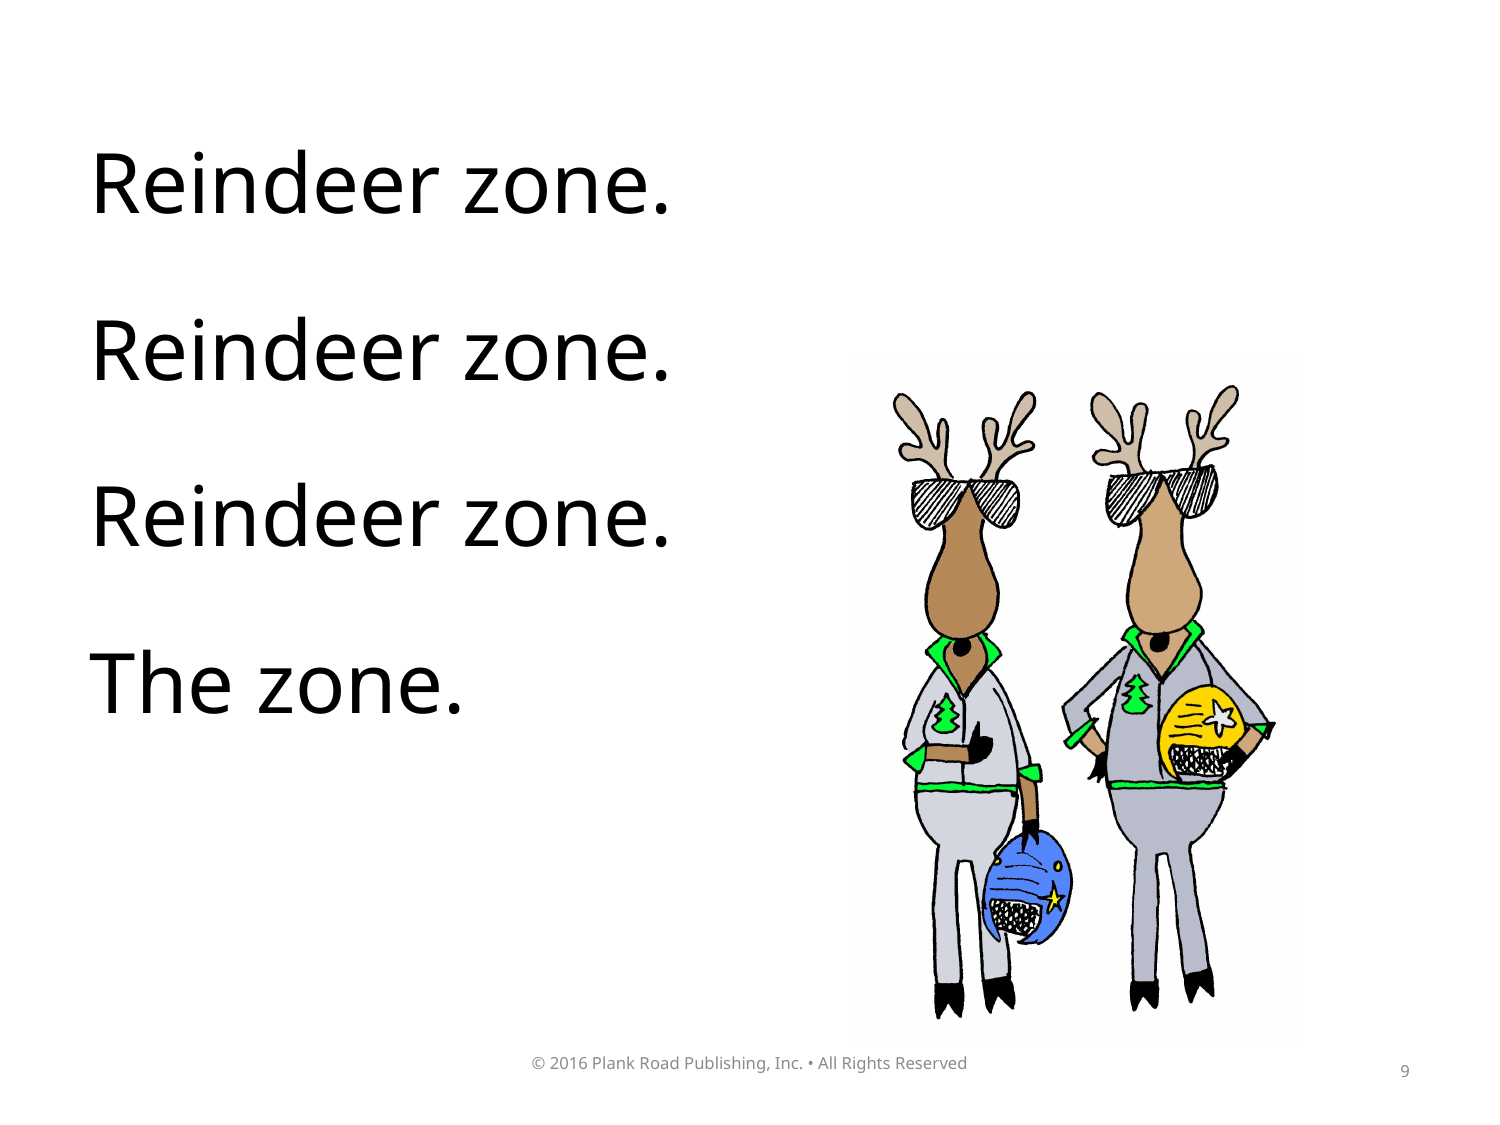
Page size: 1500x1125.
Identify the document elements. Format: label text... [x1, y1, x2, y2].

list Reindeer zone. Reindeer zone. Reindeer zone. The zone. [75, 72, 1425, 1014]
picture [852, 358, 1297, 1043]
slide_number 9 [1074, 1042, 1425, 1103]
